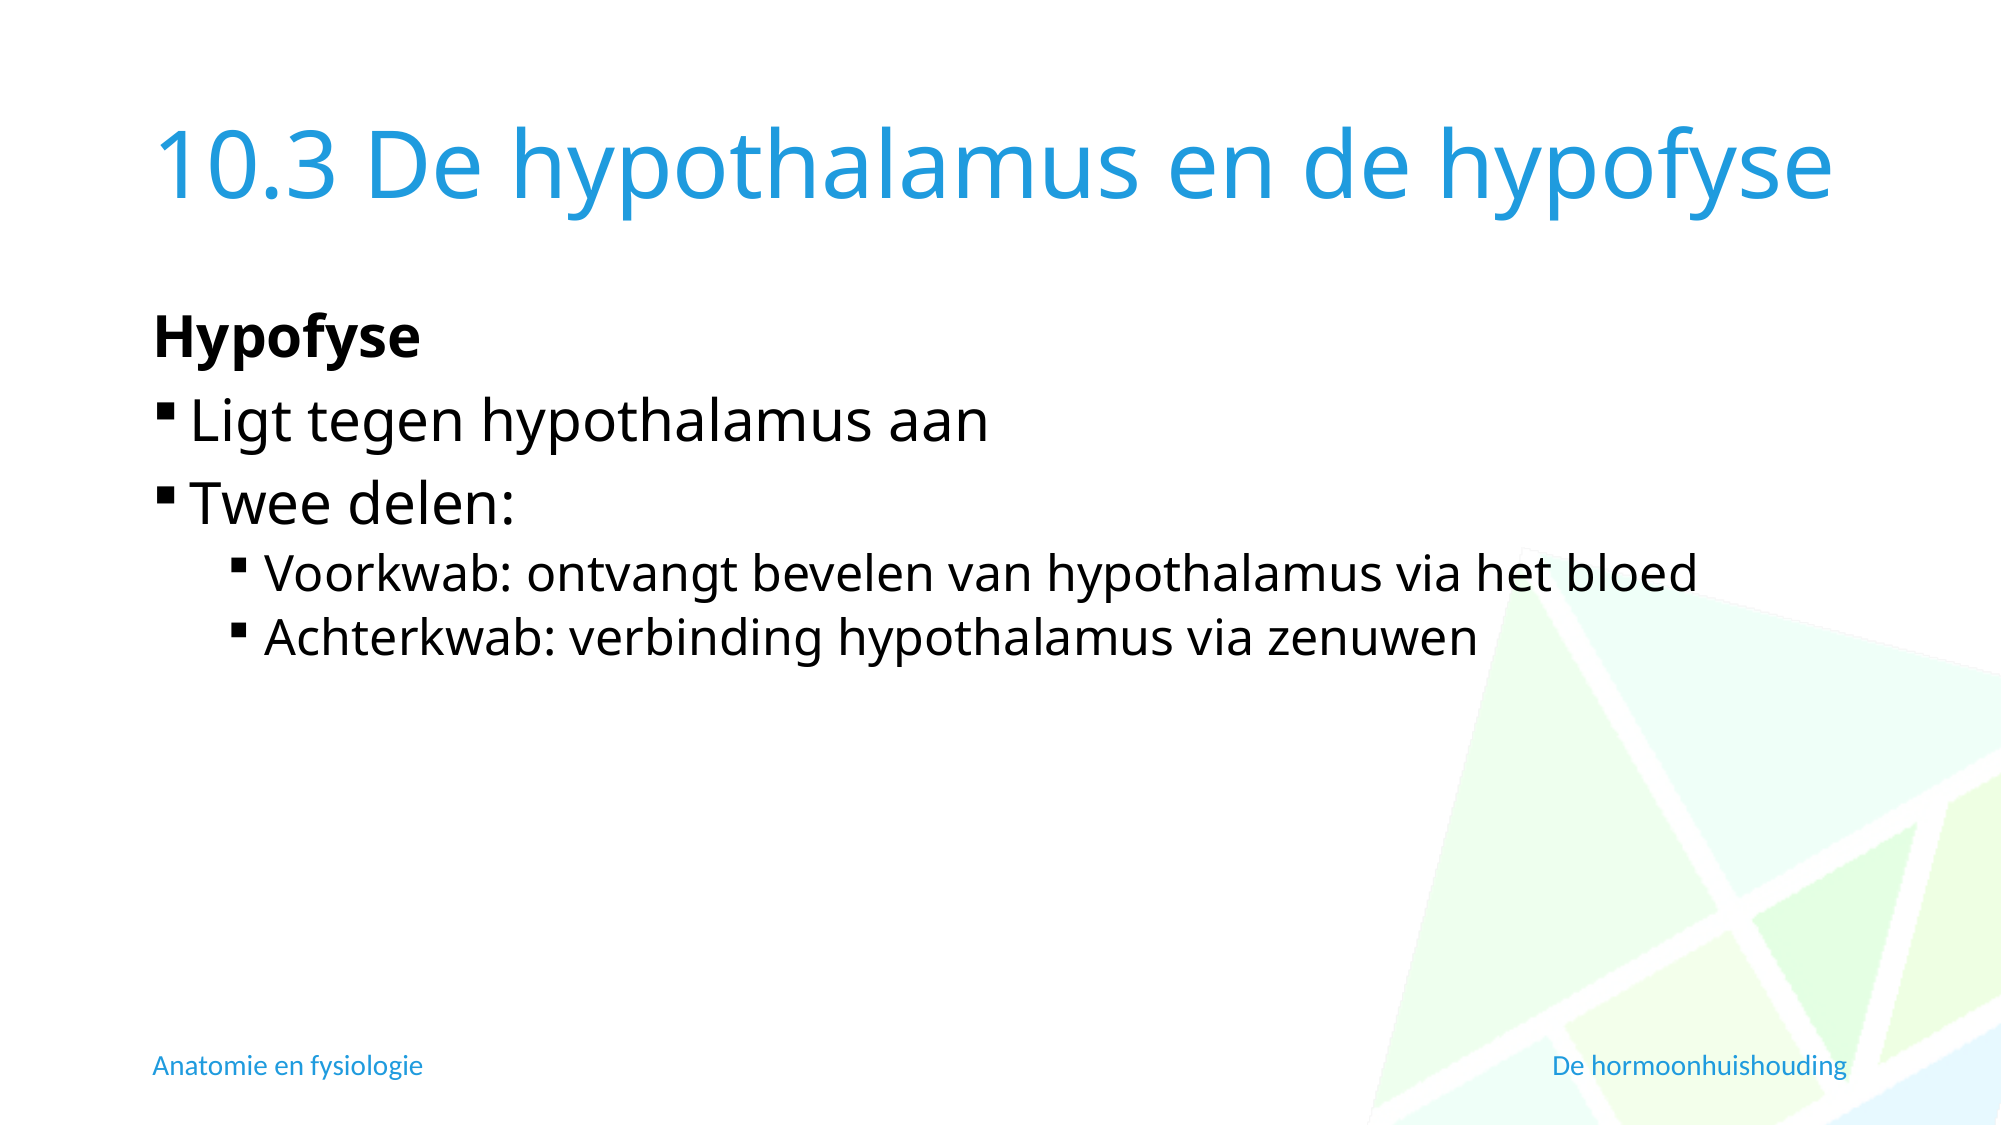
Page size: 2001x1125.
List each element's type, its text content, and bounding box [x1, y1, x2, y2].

title 10.3 De hypothalamus en de hypofyse [137, 59, 1863, 278]
list Hypofyse Ligt tegen hypothalamus aan Twee delen: Voorkwab: ontvangt bevelen van hypothalamus via het bloed Achterkwab: verbinding hypothalamus via zenuwen [137, 299, 1863, 1014]
list Anatomie en fysiologie [137, 1042, 588, 1103]
list De hormoonhuishouding [1412, 1042, 1863, 1103]
